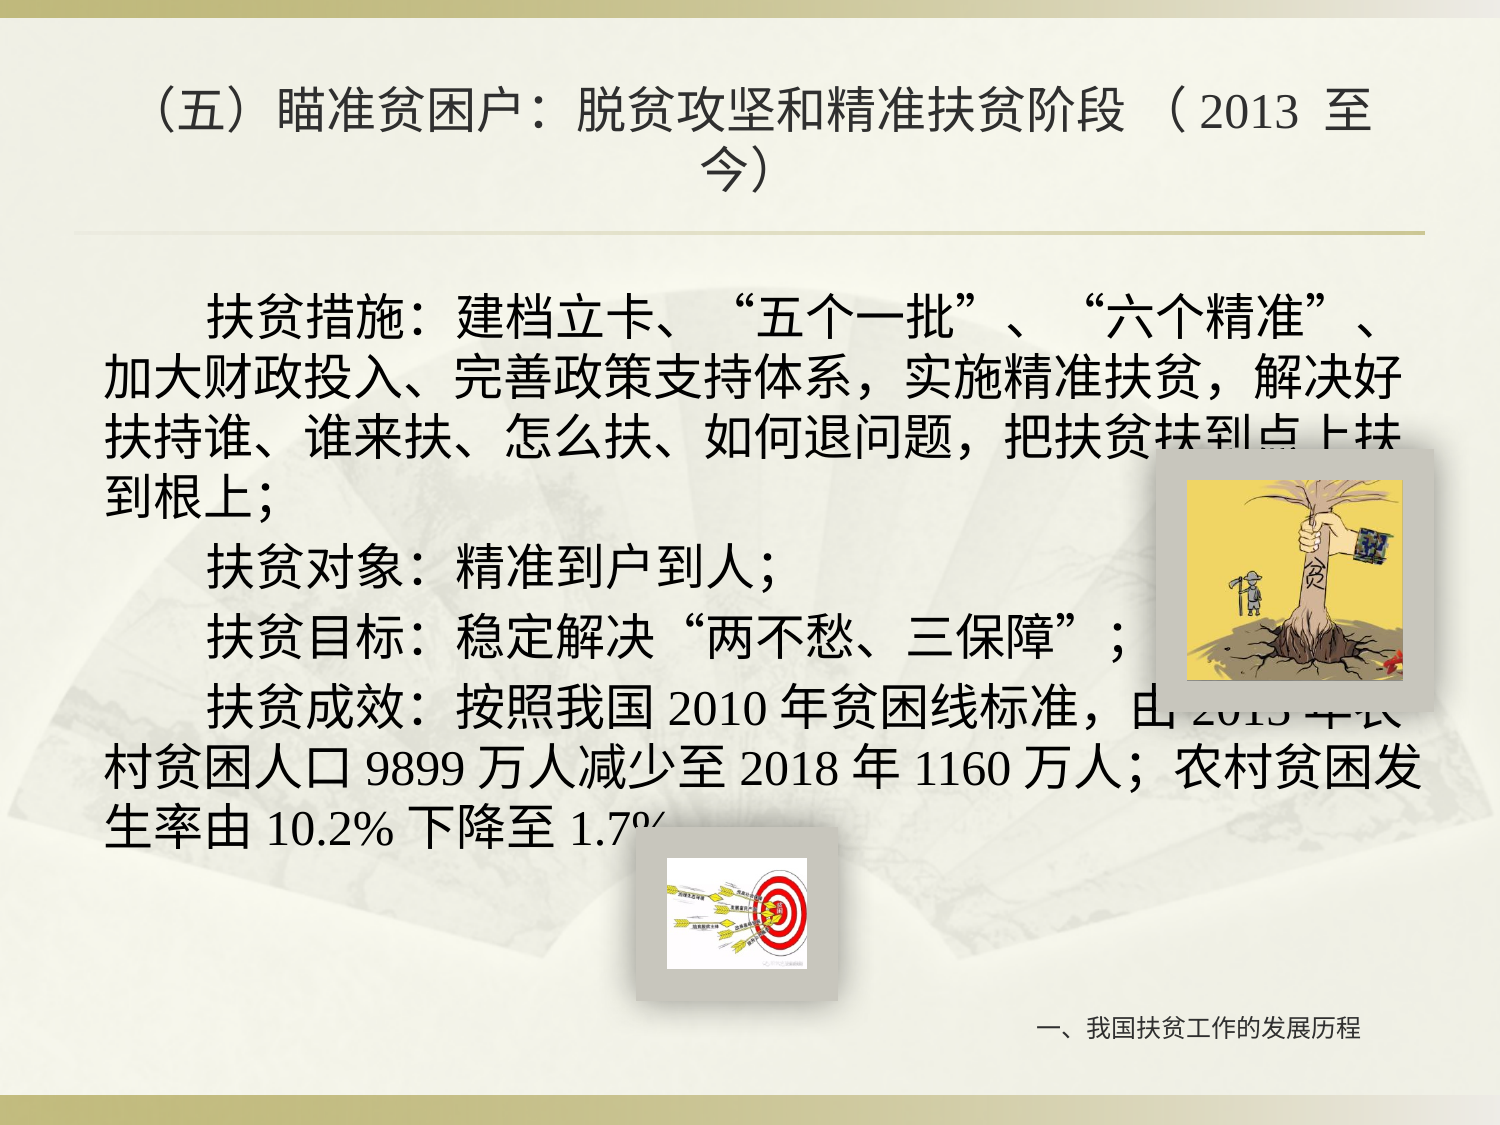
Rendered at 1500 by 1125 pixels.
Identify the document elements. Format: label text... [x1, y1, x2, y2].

text_box 一、我国扶贫工作的发展历程 [938, 964, 1459, 1092]
picture [666, 857, 808, 970]
title （五）瞄准贫困户：脱贫攻坚和精准扶贫阶段 （2013 至今） [74, 44, 1426, 233]
list 扶贫措施：建档立卡、“五个一批”、“六个精准”、加大财政投入、完善政策支持体系，实施精准扶贫，解决好扶持谁、谁来扶、怎么扶、如何退问题，把扶贫扶到点上扶到根上； 扶贫对象：精准到户到人； 扶贫目标：稳定解决“两不愁、三保障”； 扶贫成效：按照我国2010年贫困线标准，由2013年农村贫困人口9899万人减少至2018年1160万人；农村贫困发生率由10.2%下降至1.7%。 [88, 207, 1439, 1034]
picture [1186, 479, 1404, 682]
